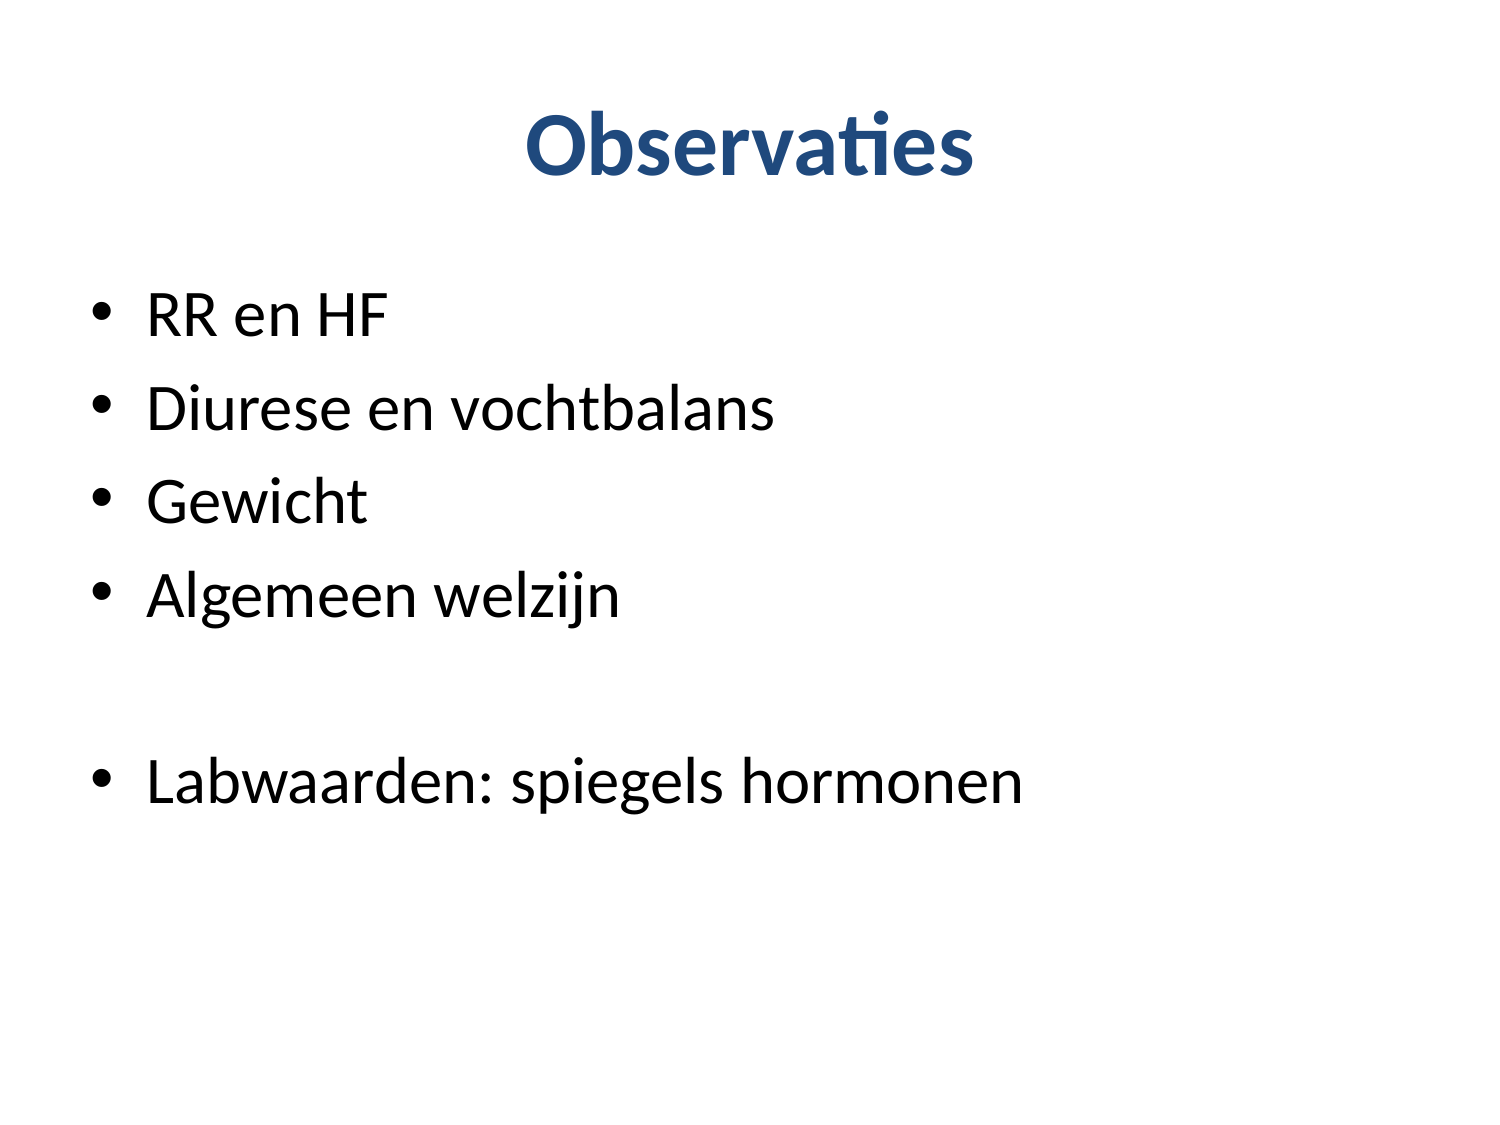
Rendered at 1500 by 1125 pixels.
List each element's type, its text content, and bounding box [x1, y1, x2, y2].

list RR en HF Diurese en vochtbalans Gewicht Algemeen welzijn Labwaarden: spiegels hormonen [75, 262, 1425, 1005]
title Observaties [75, 45, 1425, 233]
